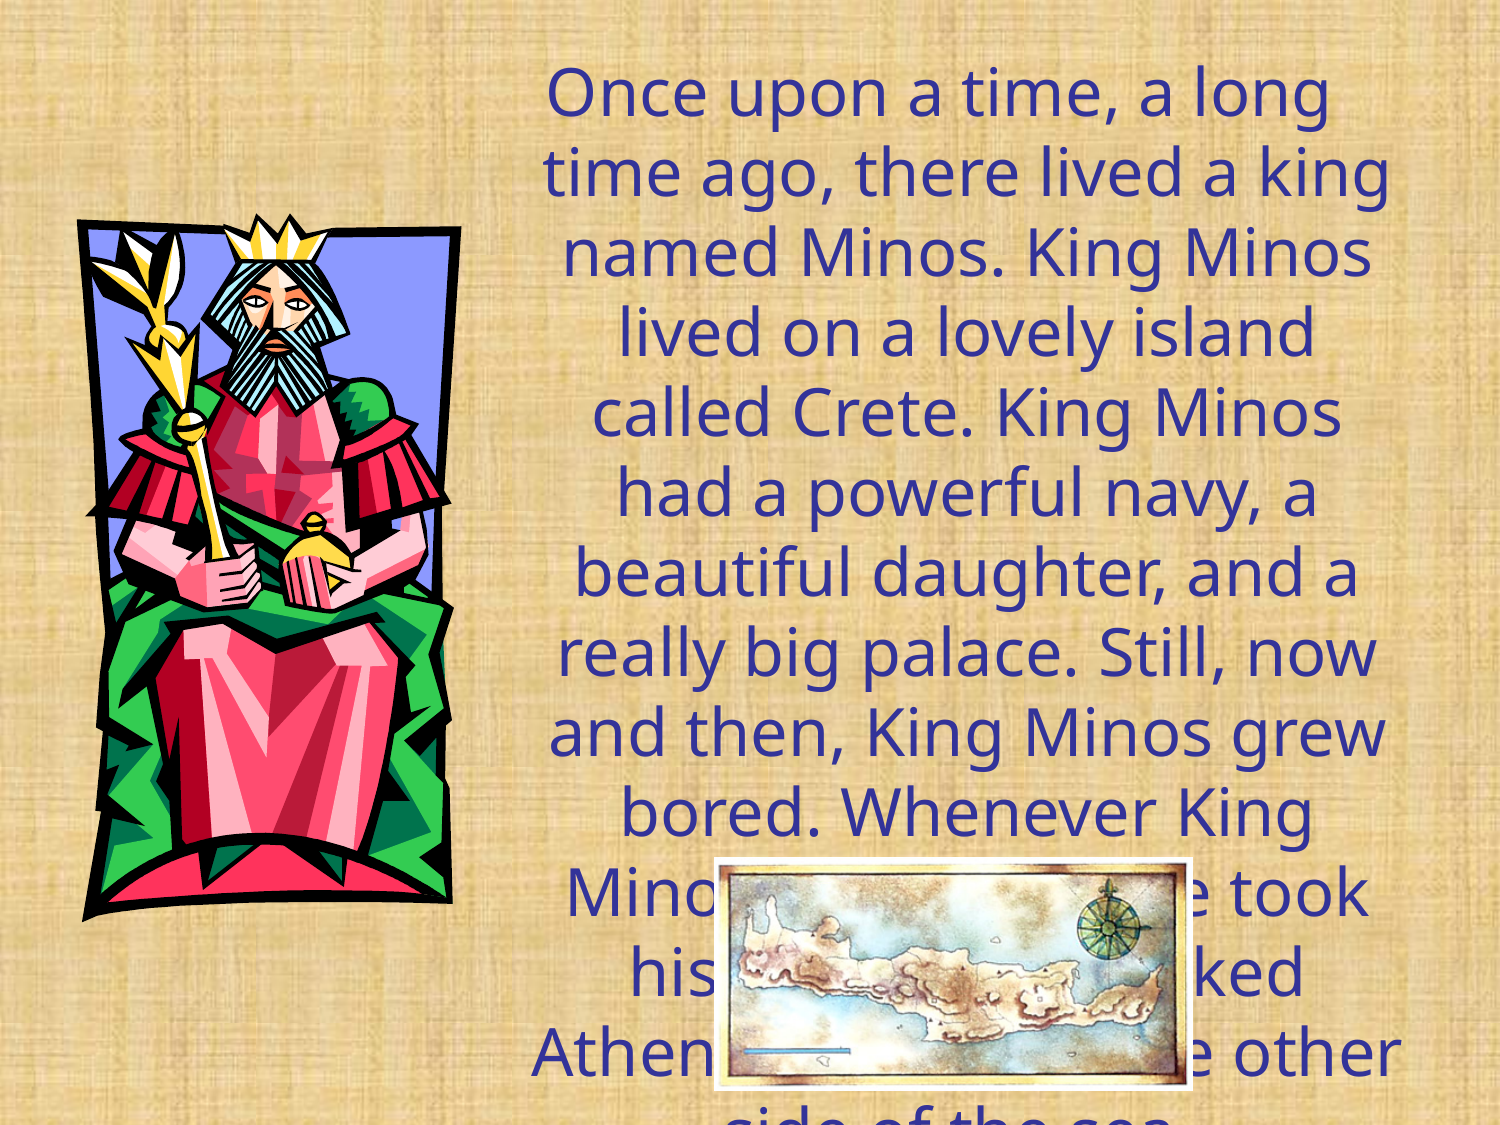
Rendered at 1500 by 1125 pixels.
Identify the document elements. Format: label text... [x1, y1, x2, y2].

list Once upon a time, a long time ago, there lived a king named Minos. King Minos lived on a lovely island called Crete. King Minos had a powerful navy, a beautiful daughter, and a really big palace. Still, now and then, King Minos grew bored. Whenever King Minos was bored, he took his navy and attacked Athens, a town on the other side of the sea. [454, 42, 1426, 882]
picture [0, 0, 1500, 1125]
